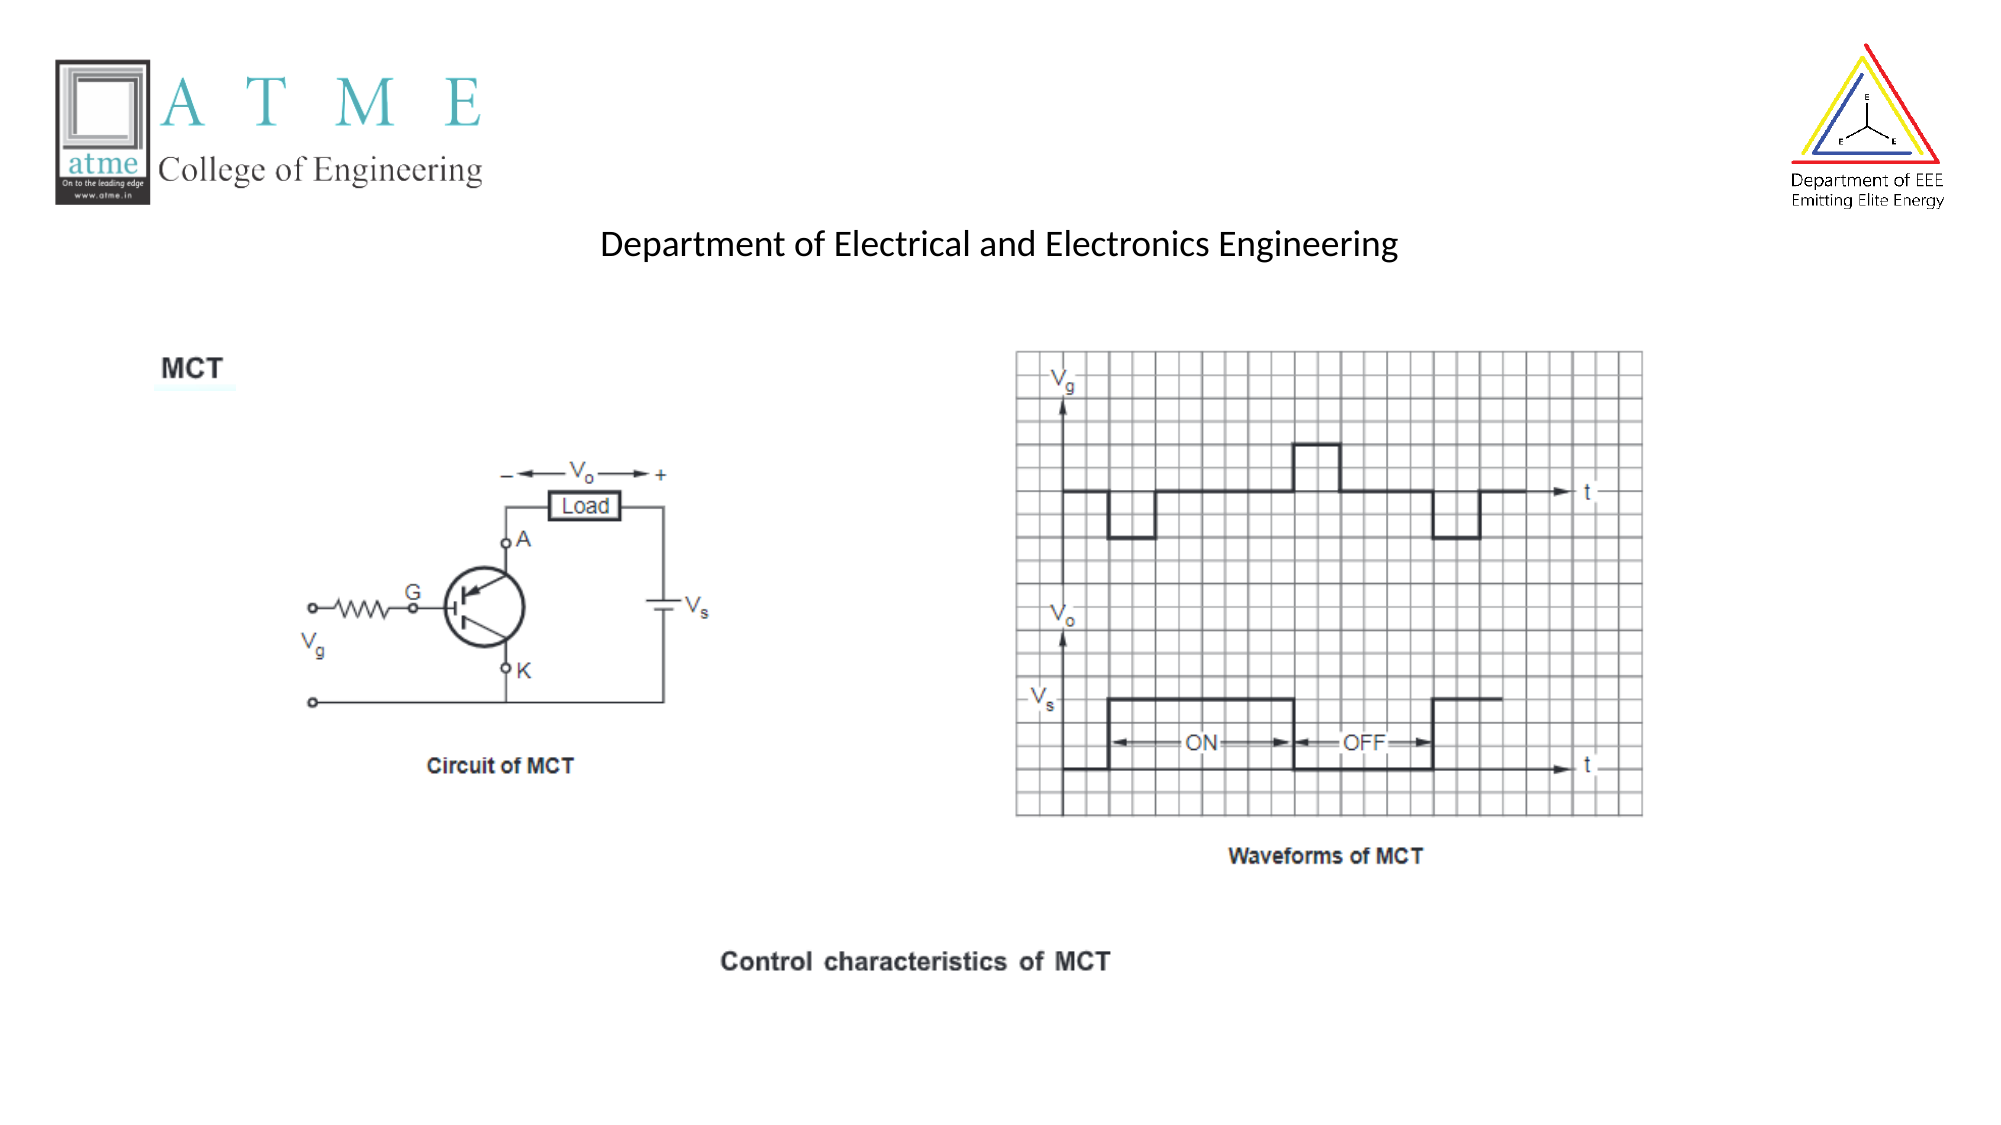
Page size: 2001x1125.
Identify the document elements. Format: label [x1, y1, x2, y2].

picture [154, 345, 236, 391]
picture [1008, 345, 1651, 821]
picture [49, 51, 488, 212]
picture [1783, 37, 1948, 212]
picture [1225, 838, 1434, 874]
picture [235, 451, 714, 724]
picture [422, 748, 593, 785]
picture [713, 934, 1131, 998]
